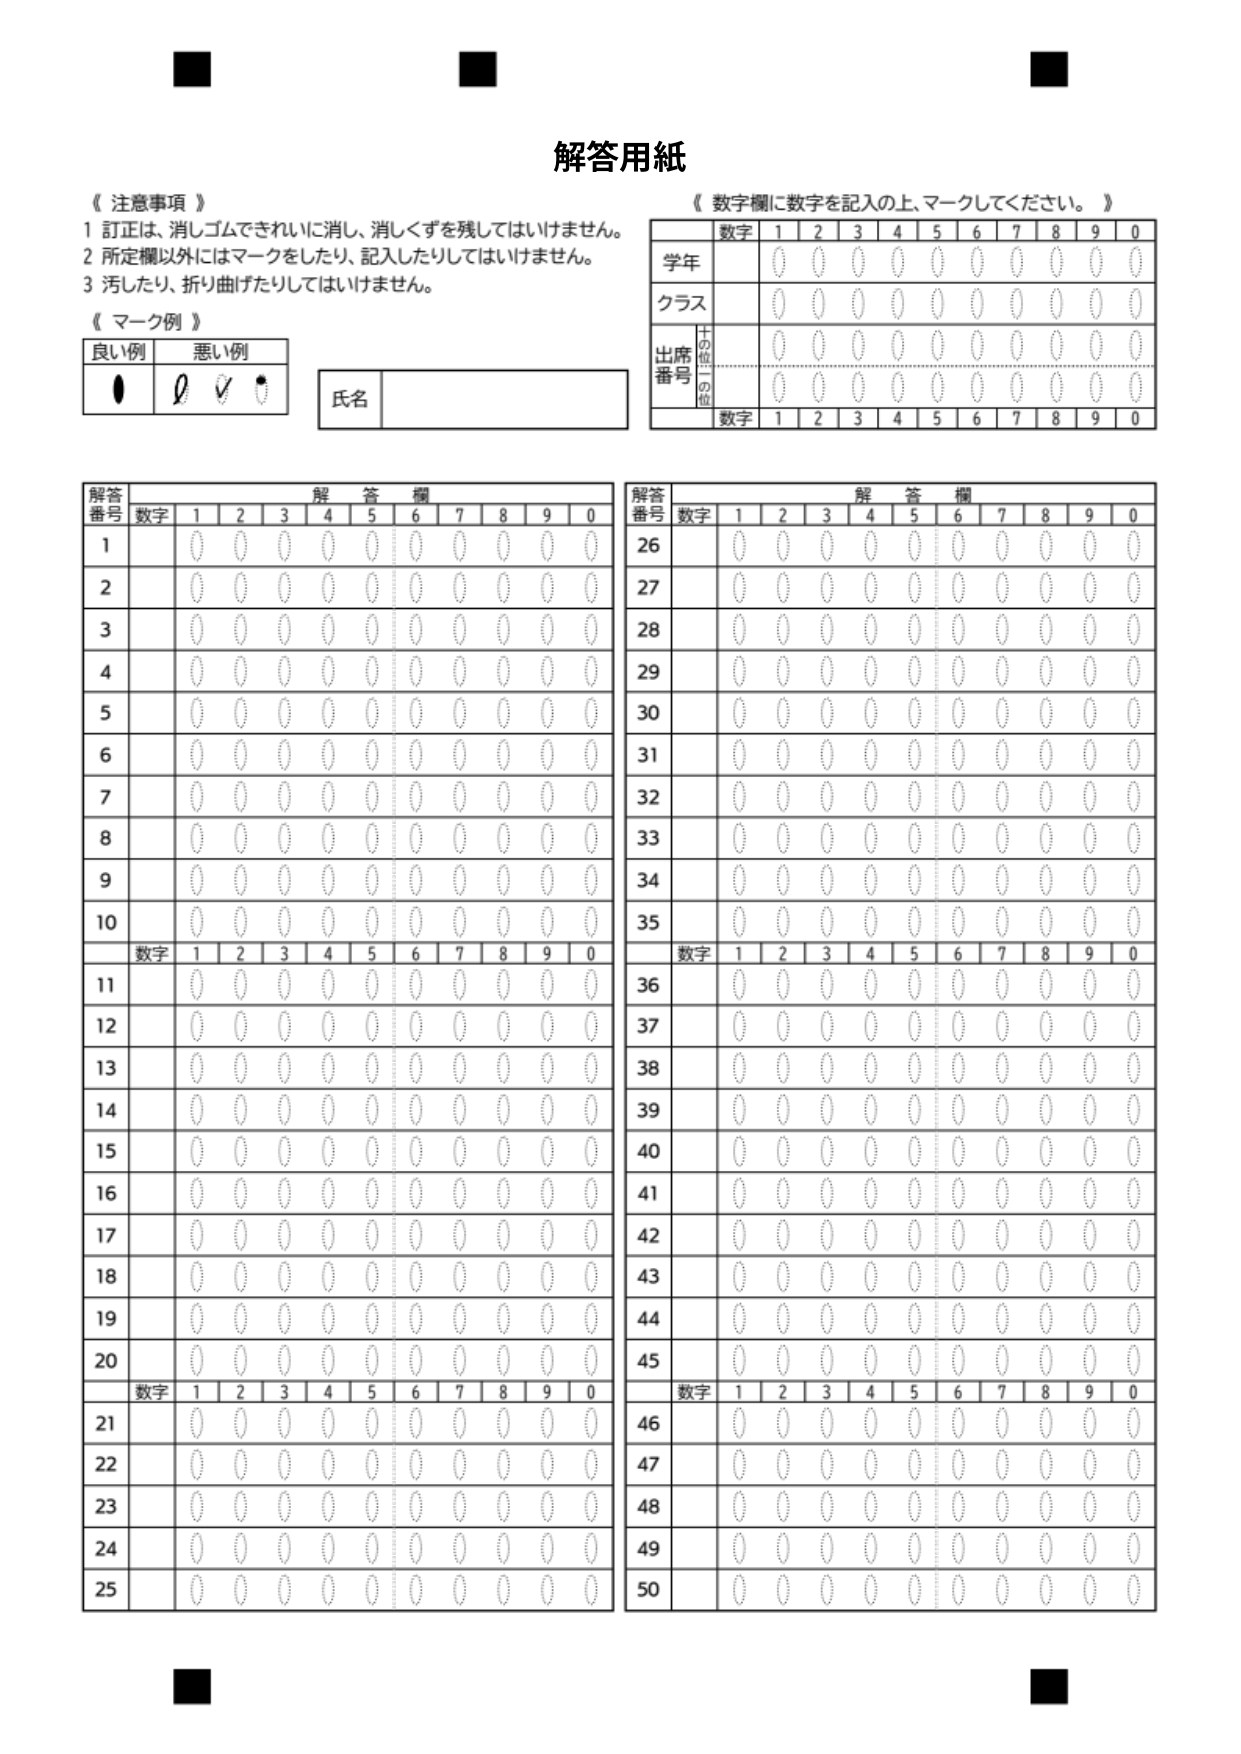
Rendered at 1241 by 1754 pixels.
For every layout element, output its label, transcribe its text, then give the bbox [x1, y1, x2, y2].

text_box 解答用紙 [0, 128, 1241, 184]
